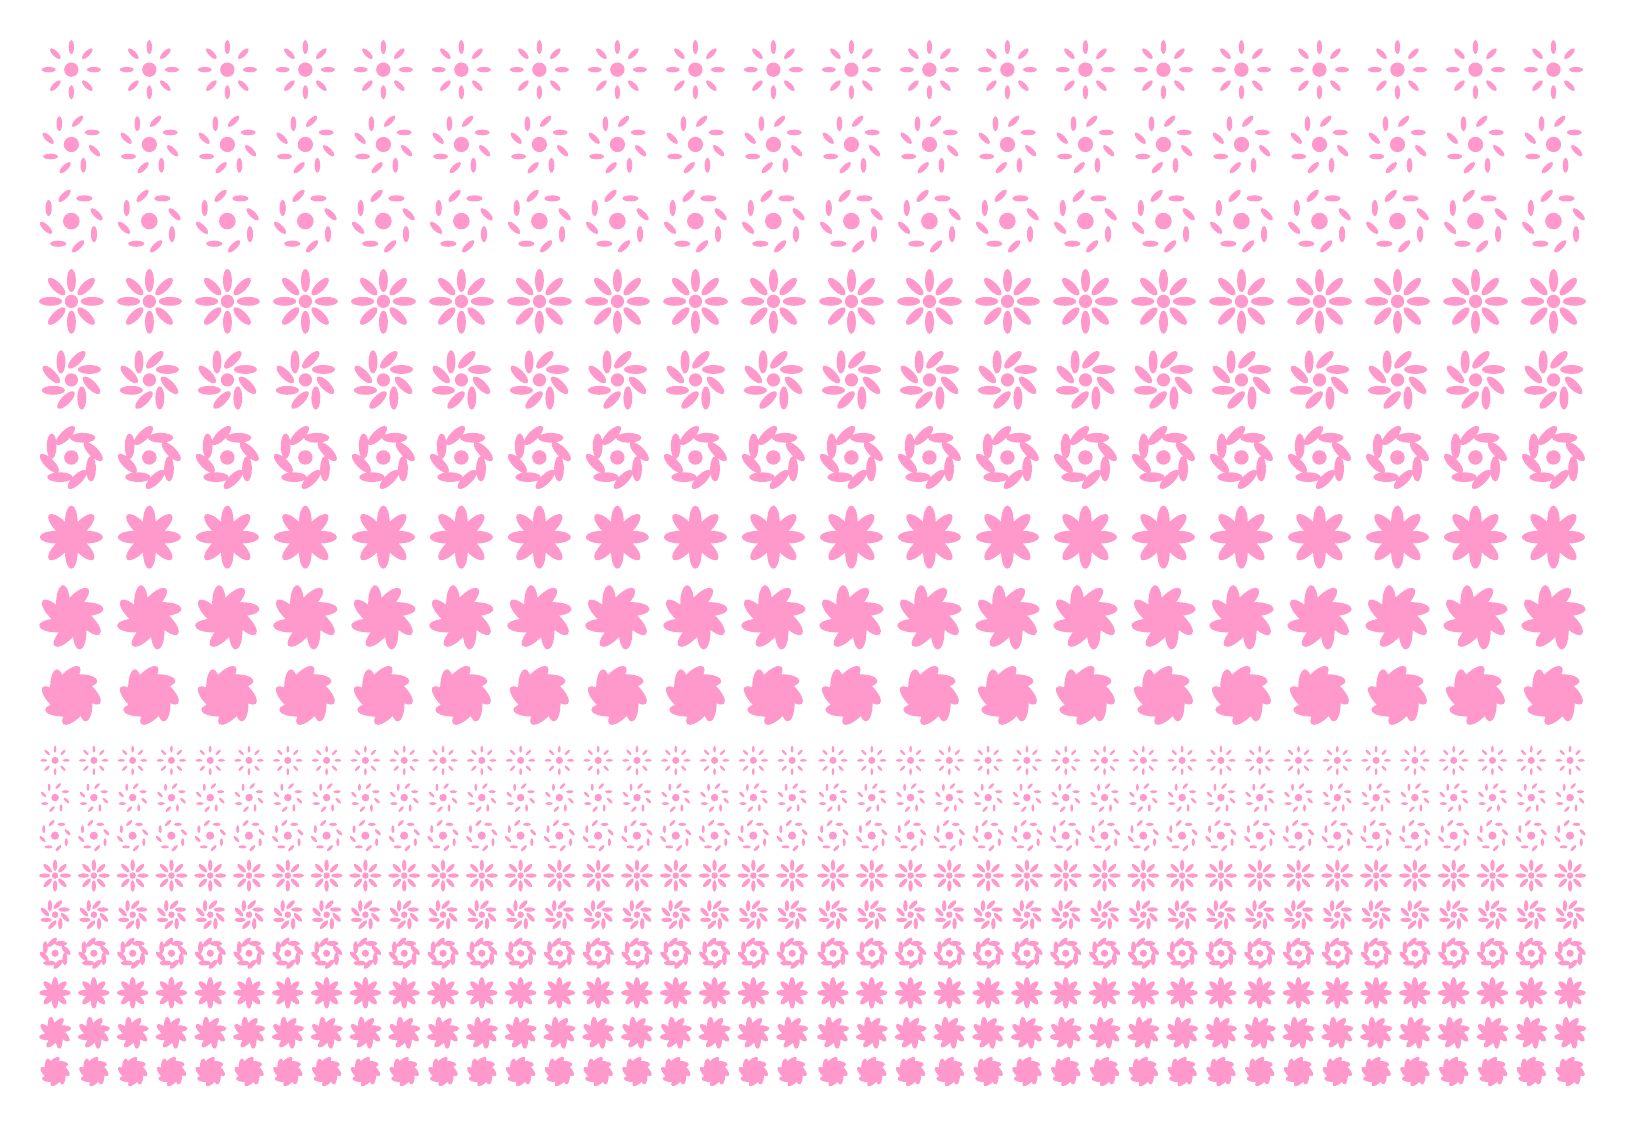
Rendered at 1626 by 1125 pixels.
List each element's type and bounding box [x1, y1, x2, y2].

text_box [881, 829, 888, 836]
text_box [212, 350, 222, 374]
text_box [984, 793, 993, 802]
text_box [1024, 880, 1030, 892]
text_box [479, 145, 491, 157]
text_box [429, 425, 493, 490]
text_box [41, 385, 65, 395]
text_box [899, 66, 914, 73]
text_box [402, 226, 410, 243]
text_box [453, 136, 470, 153]
text_box [1565, 831, 1575, 840]
text_box [897, 296, 921, 306]
text_box [1137, 820, 1143, 827]
text_box [134, 116, 141, 132]
text_box [532, 373, 547, 387]
text_box [558, 226, 566, 243]
text_box [362, 240, 379, 247]
text_box [1114, 829, 1120, 836]
text_box [692, 85, 699, 100]
text_box [64, 797, 70, 804]
text_box [117, 585, 182, 650]
text_box [378, 268, 388, 293]
text_box [1328, 296, 1352, 306]
text_box [997, 829, 1004, 836]
text_box [1064, 48, 1075, 59]
text_box [1488, 831, 1497, 840]
text_box [1294, 831, 1303, 840]
text_box [165, 820, 171, 827]
text_box [1182, 226, 1190, 243]
text_box [724, 829, 730, 836]
text_box [663, 296, 687, 306]
text_box [917, 162, 929, 174]
text_box [195, 296, 219, 306]
text_box [1571, 145, 1583, 157]
text_box [983, 294, 1015, 325]
text_box [1010, 859, 1044, 888]
text_box [1540, 829, 1547, 836]
text_box [276, 365, 295, 384]
text_box [1094, 157, 1101, 173]
text_box [745, 153, 761, 160]
text_box [324, 226, 332, 243]
text_box [233, 386, 243, 410]
text_box [244, 831, 254, 840]
text_box [51, 793, 59, 802]
text_box [827, 307, 846, 325]
text_box [1103, 145, 1115, 157]
text_box [121, 153, 136, 160]
text_box [398, 66, 413, 73]
text_box [1252, 48, 1263, 59]
text_box [477, 831, 486, 840]
text_box [848, 85, 855, 100]
text_box [1376, 845, 1383, 852]
text_box [946, 911, 953, 919]
text_box [860, 157, 867, 173]
text_box [1027, 845, 1034, 852]
text_box [1538, 116, 1545, 132]
text_box [1244, 937, 1276, 969]
text_box [544, 900, 561, 929]
text_box [1016, 296, 1040, 306]
text_box [1049, 1016, 1082, 1049]
text_box [458, 85, 464, 100]
text_box [1367, 66, 1382, 73]
text_box [972, 977, 1004, 1009]
text_box [55, 845, 62, 852]
text_box [1269, 829, 1276, 836]
text_box [1245, 791, 1251, 798]
text_box [456, 310, 466, 334]
text_box [427, 937, 459, 969]
text_box [588, 132, 600, 144]
text_box [1493, 145, 1505, 157]
text_box [77, 386, 87, 410]
text_box [452, 829, 459, 836]
text_box [744, 132, 756, 144]
text_box [1315, 268, 1324, 293]
text_box [841, 797, 848, 804]
text_box [749, 756, 757, 764]
text_box [1091, 386, 1101, 410]
text_box [392, 157, 399, 173]
text_box [1446, 365, 1465, 384]
text_box [258, 797, 264, 804]
text_box [1491, 900, 1508, 930]
text_box [975, 296, 999, 306]
text_box [273, 585, 338, 650]
text_box [1361, 791, 1368, 798]
text_box [480, 208, 493, 221]
text_box [66, 310, 76, 334]
text_box [894, 1016, 927, 1049]
text_box [1413, 66, 1428, 73]
text_box [214, 189, 227, 202]
text_box [322, 793, 331, 802]
text_box [545, 365, 570, 374]
text_box [1096, 48, 1107, 59]
text_box [1096, 376, 1115, 395]
text_box [921, 136, 938, 153]
text_box [1081, 268, 1090, 293]
text_box [897, 585, 962, 650]
text_box [515, 307, 534, 325]
text_box [1579, 797, 1585, 804]
text_box [667, 153, 683, 160]
text_box [1255, 831, 1264, 840]
text_box [1359, 859, 1393, 888]
text_box [1385, 829, 1392, 836]
text_box [39, 296, 63, 306]
text_box [618, 115, 630, 127]
text_box [368, 350, 378, 374]
text_box [142, 373, 157, 387]
text_box [585, 585, 650, 650]
text_box [281, 277, 300, 296]
text_box [390, 791, 396, 798]
text_box [68, 85, 74, 100]
text_box [752, 240, 769, 247]
text_box [142, 829, 148, 836]
text_box [1337, 145, 1349, 157]
text_box [817, 1016, 849, 1049]
text_box [1169, 386, 1179, 410]
text_box [1472, 85, 1479, 100]
text_box [400, 793, 409, 802]
text_box [1449, 793, 1458, 802]
text_box [118, 791, 124, 798]
text_box [1484, 157, 1491, 173]
text_box [922, 62, 937, 77]
text_box [594, 793, 603, 802]
text_box [432, 365, 451, 384]
text_box [440, 80, 451, 91]
text_box [194, 859, 227, 892]
text_box [904, 806, 911, 812]
text_box [90, 793, 98, 802]
text_box [596, 80, 607, 91]
text_box [1333, 793, 1342, 802]
text_box [157, 791, 163, 798]
text_box [529, 797, 535, 804]
text_box [80, 296, 104, 306]
text_box [396, 129, 412, 136]
text_box [782, 157, 789, 173]
text_box [1572, 208, 1585, 221]
text_box [622, 900, 652, 930]
text_box [1134, 365, 1153, 384]
text_box [516, 793, 525, 802]
text_box [975, 585, 1040, 650]
text_box [1454, 80, 1465, 91]
text_box [365, 783, 372, 789]
text_box [1182, 208, 1195, 221]
text_box [819, 425, 883, 490]
text_box [376, 62, 391, 77]
text_box [1096, 80, 1107, 91]
text_box [1127, 1016, 1160, 1049]
text_box [674, 80, 685, 91]
text_box [1211, 385, 1236, 395]
text_box [429, 221, 443, 234]
text_box [907, 756, 915, 764]
text_box [664, 221, 677, 234]
text_box [236, 296, 260, 306]
text_box [103, 829, 110, 836]
text_box [357, 199, 364, 217]
text_box [320, 66, 335, 73]
text_box [630, 129, 646, 136]
text_box [402, 208, 415, 221]
text_box [1328, 157, 1335, 173]
text_box [909, 900, 926, 930]
text_box [857, 386, 867, 410]
text_box [466, 977, 498, 1009]
text_box [428, 900, 458, 930]
text_box [1443, 425, 1508, 490]
text_box [904, 820, 910, 827]
text_box [1131, 425, 1195, 490]
text_box [1049, 977, 1082, 1009]
text_box [536, 85, 543, 100]
text_box [206, 793, 215, 802]
text_box [1247, 307, 1266, 325]
text_box [585, 505, 649, 569]
text_box [1339, 226, 1346, 243]
text_box [744, 665, 803, 725]
text_box [474, 129, 490, 136]
text_box [1545, 136, 1562, 153]
text_box [220, 294, 251, 325]
text_box [646, 829, 653, 836]
text_box [819, 585, 884, 650]
text_box [833, 845, 840, 852]
text_box [1527, 199, 1534, 217]
text_box [77, 365, 101, 374]
text_box [1400, 1056, 1430, 1087]
text_box [1245, 1056, 1275, 1087]
text_box [992, 350, 1002, 374]
text_box [168, 226, 176, 243]
text_box [314, 296, 338, 306]
text_box [622, 1056, 652, 1087]
text_box [1082, 85, 1089, 100]
text_box [524, 116, 531, 132]
text_box [1088, 977, 1121, 1009]
text_box [1053, 505, 1118, 569]
text_box [1133, 385, 1158, 395]
text_box [155, 1016, 188, 1049]
text_box [79, 791, 85, 798]
text_box [1517, 791, 1523, 798]
text_box [227, 115, 240, 127]
text_box [195, 585, 260, 650]
text_box [1365, 296, 1389, 306]
text_box [737, 835, 744, 843]
text_box [119, 385, 143, 395]
text_box [758, 350, 768, 374]
text_box [1298, 80, 1309, 91]
text_box [633, 793, 641, 802]
text_box [271, 1016, 304, 1049]
text_box [818, 900, 848, 930]
text_box [770, 85, 777, 100]
text_box [1476, 240, 1489, 253]
text_box [454, 373, 469, 387]
text_box [776, 937, 808, 969]
text_box [58, 189, 71, 202]
text_box [1321, 1016, 1354, 1049]
text_box [737, 859, 770, 892]
text_box [1179, 66, 1193, 73]
text_box [672, 756, 680, 764]
text_box [440, 48, 451, 59]
text_box [465, 1016, 498, 1049]
text_box [1408, 80, 1419, 91]
text_box [1166, 937, 1198, 969]
text_box [116, 977, 149, 1009]
text_box [389, 386, 399, 410]
text_box [1059, 199, 1066, 217]
text_box [56, 350, 66, 374]
text_box [857, 1056, 887, 1087]
text_box [749, 307, 768, 325]
text_box [1166, 859, 1199, 888]
text_box [1101, 66, 1115, 73]
text_box [1394, 351, 1412, 369]
text_box [467, 277, 485, 296]
text_box [245, 756, 253, 764]
text_box [1304, 116, 1311, 132]
text_box [1546, 62, 1561, 77]
text_box [78, 937, 110, 969]
text_box [1011, 835, 1018, 843]
text_box [128, 80, 139, 91]
text_box [1233, 136, 1250, 153]
text_box [1454, 845, 1460, 852]
text_box [669, 820, 676, 827]
text_box [1166, 977, 1198, 1009]
text_box [1337, 845, 1344, 852]
text_box [224, 40, 231, 54]
text_box [312, 791, 318, 798]
text_box [378, 310, 388, 334]
text_box [1191, 797, 1197, 804]
text_box [1553, 859, 1587, 888]
text_box [1522, 221, 1535, 234]
text_box [752, 80, 763, 91]
text_box [1055, 385, 1080, 395]
text_box [64, 373, 79, 387]
text_box [427, 977, 459, 1009]
text_box [1322, 900, 1353, 930]
text_box [1437, 977, 1470, 1009]
text_box [504, 977, 537, 1009]
text_box [696, 115, 708, 127]
text_box [1000, 62, 1015, 77]
text_box [1137, 199, 1144, 217]
text_box [776, 977, 808, 1009]
text_box [1091, 277, 1110, 296]
text_box [708, 129, 724, 136]
text_box [1515, 977, 1547, 1009]
text_box [314, 157, 321, 173]
text_box [359, 307, 378, 325]
text_box [1476, 859, 1509, 892]
text_box [39, 937, 71, 969]
text_box [843, 136, 860, 153]
text_box [439, 793, 447, 802]
text_box [1410, 831, 1419, 840]
text_box [39, 425, 103, 490]
text_box [1295, 911, 1302, 919]
text_box [316, 376, 335, 395]
text_box [1172, 296, 1196, 306]
text_box [663, 425, 727, 490]
text_box [972, 859, 1005, 888]
text_box [135, 391, 153, 409]
text_box [376, 373, 391, 387]
text_box [943, 820, 949, 827]
text_box [1175, 820, 1182, 827]
text_box [1311, 212, 1328, 230]
text_box [354, 665, 413, 725]
text_box [933, 1016, 966, 1049]
text_box [900, 665, 959, 725]
text_box [661, 900, 691, 930]
text_box [978, 132, 990, 144]
text_box [149, 240, 163, 253]
text_box [336, 829, 342, 836]
text_box [1011, 1016, 1043, 1049]
text_box [1128, 937, 1159, 969]
text_box [660, 977, 692, 1009]
text_box [779, 386, 789, 410]
text_box [595, 880, 601, 892]
text_box [472, 376, 491, 395]
text_box [896, 791, 902, 798]
text_box [284, 80, 295, 91]
text_box [1156, 373, 1171, 387]
text_box [1148, 350, 1158, 374]
text_box [682, 189, 695, 202]
text_box [1204, 1016, 1237, 1049]
text_box [614, 351, 632, 369]
text_box [146, 351, 164, 369]
text_box [585, 296, 609, 306]
text_box [1061, 793, 1070, 802]
text_box [1088, 1016, 1121, 1049]
text_box [603, 391, 621, 409]
text_box [508, 221, 521, 234]
text_box [171, 783, 178, 789]
text_box [203, 820, 210, 827]
text_box [1254, 129, 1270, 136]
text_box [1287, 425, 1351, 490]
text_box [628, 376, 647, 395]
text_box [1022, 831, 1032, 840]
text_box [1012, 791, 1019, 798]
text_box [609, 212, 626, 230]
text_box [708, 806, 715, 812]
text_box [543, 977, 576, 1009]
text_box [921, 212, 938, 230]
text_box [779, 365, 804, 374]
text_box [1290, 665, 1349, 725]
text_box [1004, 40, 1011, 54]
text_box [784, 376, 803, 395]
text_box [1283, 937, 1314, 969]
text_box [413, 829, 420, 836]
text_box [156, 900, 173, 929]
text_box [354, 365, 373, 384]
text_box [782, 296, 806, 306]
text_box [926, 40, 933, 54]
text_box [1325, 307, 1344, 325]
text_box [699, 900, 716, 929]
text_box [548, 296, 572, 306]
text_box [857, 791, 863, 798]
text_box [711, 756, 719, 764]
text_box [353, 66, 368, 73]
text_box [351, 505, 415, 569]
text_box [1234, 294, 1249, 308]
text_box [659, 1016, 692, 1049]
text_box [224, 85, 231, 100]
text_box [362, 80, 373, 91]
text_box [618, 240, 631, 253]
text_box [1323, 791, 1329, 798]
text_box [787, 831, 797, 840]
text_box [392, 296, 416, 306]
text_box [784, 80, 795, 91]
text_box [467, 900, 497, 930]
text_box [1056, 665, 1115, 725]
text_box [977, 66, 992, 73]
text_box [788, 756, 796, 764]
text_box [125, 307, 144, 325]
text_box [1307, 162, 1319, 174]
text_box [1320, 115, 1332, 127]
text_box [1098, 806, 1105, 812]
text_box [1489, 911, 1496, 919]
text_box [388, 835, 395, 843]
text_box [438, 831, 448, 840]
text_box [1142, 80, 1153, 91]
text_box [90, 208, 103, 221]
text_box [42, 132, 54, 144]
text_box [622, 195, 639, 202]
text_box [167, 756, 175, 764]
text_box [458, 40, 464, 54]
text_box [933, 835, 940, 843]
text_box [1408, 820, 1415, 827]
text_box [168, 911, 175, 919]
text_box [1486, 806, 1493, 812]
text_box [1550, 85, 1557, 100]
text_box [1256, 756, 1264, 764]
text_box [558, 900, 575, 930]
text_box [466, 937, 498, 969]
text_box [920, 829, 926, 836]
text_box [880, 797, 886, 804]
text_box [1477, 937, 1508, 969]
text_box [856, 835, 862, 843]
text_box [1516, 1056, 1546, 1087]
text_box [273, 221, 287, 234]
text_box [1398, 240, 1411, 253]
text_box [1562, 157, 1569, 173]
text_box [765, 212, 782, 230]
text_box [747, 199, 754, 217]
text_box [1268, 797, 1274, 804]
text_box [684, 797, 690, 804]
text_box [1213, 153, 1229, 160]
text_box [568, 797, 574, 804]
text_box [86, 66, 101, 73]
text_box [752, 48, 763, 59]
text_box [1454, 48, 1465, 59]
text_box [1139, 793, 1148, 802]
text_box [507, 585, 572, 650]
text_box [456, 268, 466, 293]
text_box [935, 277, 953, 296]
text_box [1333, 831, 1342, 840]
text_box [1438, 900, 1469, 930]
text_box [206, 756, 214, 764]
text_box [1288, 221, 1301, 234]
text_box [1025, 145, 1037, 157]
text_box [40, 791, 47, 798]
text_box [1246, 195, 1263, 202]
text_box [302, 85, 309, 100]
text_box [972, 1016, 1005, 1049]
text_box [472, 48, 483, 59]
text_box [1321, 977, 1353, 1009]
text_box [206, 240, 223, 247]
text_box [468, 825, 473, 834]
text_box [1523, 66, 1538, 73]
text_box [439, 756, 447, 764]
text_box [1385, 797, 1391, 804]
text_box [1164, 115, 1176, 127]
text_box [160, 80, 171, 91]
text_box [821, 66, 836, 73]
text_box [1338, 208, 1351, 221]
text_box [550, 376, 569, 395]
text_box [212, 116, 219, 132]
text_box [855, 859, 888, 888]
text_box [117, 900, 148, 930]
text_box [466, 835, 473, 843]
text_box [692, 40, 699, 54]
text_box [628, 80, 639, 91]
text_box [1384, 189, 1397, 202]
text_box [311, 365, 336, 374]
text_box [895, 900, 912, 929]
text_box [1559, 277, 1578, 296]
text_box [872, 845, 878, 852]
text_box [1243, 859, 1276, 892]
text_box [867, 66, 881, 73]
text_box [900, 132, 912, 144]
text_box [1481, 277, 1500, 296]
text_box [302, 40, 309, 54]
text_box [1415, 845, 1422, 852]
text_box [934, 900, 951, 929]
text_box [1167, 791, 1174, 798]
text_box [1312, 62, 1327, 77]
text_box [1321, 859, 1354, 892]
text_box [975, 425, 1039, 490]
text_box [102, 797, 109, 804]
text_box [1468, 373, 1483, 387]
text_box [914, 116, 921, 132]
text_box [1218, 307, 1236, 325]
text_box [844, 373, 859, 387]
text_box [763, 829, 769, 836]
text_box [233, 977, 265, 1009]
text_box [596, 240, 613, 247]
text_box [614, 85, 621, 100]
text_box [1003, 268, 1012, 293]
text_box [1100, 831, 1109, 840]
text_box [843, 212, 860, 230]
text_box [1365, 585, 1430, 650]
text_box [160, 376, 179, 395]
text_box [594, 756, 602, 764]
text_box [691, 268, 700, 293]
text_box [1243, 1016, 1276, 1049]
text_box [1325, 386, 1335, 410]
text_box [510, 665, 569, 725]
text_box [583, 1056, 613, 1087]
text_box [433, 153, 448, 160]
text_box [1164, 240, 1177, 253]
text_box [945, 66, 959, 73]
text_box [906, 793, 915, 802]
text_box [1515, 835, 1522, 843]
text_box [1160, 40, 1167, 54]
text_box [1530, 277, 1548, 296]
text_box [534, 310, 544, 334]
text_box [934, 937, 965, 969]
text_box [713, 145, 725, 157]
text_box [181, 829, 187, 836]
text_box [1283, 1056, 1314, 1087]
text_box [1066, 845, 1072, 852]
text_box [696, 240, 709, 253]
text_box [1488, 756, 1497, 764]
text_box [1160, 351, 1178, 369]
text_box [1008, 240, 1021, 253]
text_box [1360, 937, 1392, 969]
text_box [634, 880, 640, 892]
text_box [146, 85, 153, 100]
text_box [388, 195, 405, 202]
text_box [394, 80, 405, 91]
text_box [753, 783, 760, 789]
text_box [947, 145, 959, 157]
text_box [233, 365, 258, 374]
text_box [1174, 48, 1185, 59]
text_box [949, 783, 956, 789]
text_box [1488, 129, 1504, 136]
text_box [706, 376, 725, 395]
text_box [983, 277, 1002, 296]
text_box [349, 835, 356, 843]
text_box [602, 116, 609, 132]
text_box [1360, 977, 1392, 1009]
text_box [194, 1016, 227, 1049]
text_box [774, 240, 787, 253]
text_box [1008, 115, 1020, 127]
text_box [1399, 977, 1431, 1009]
text_box [531, 212, 548, 230]
text_box [128, 240, 145, 247]
text_box [1293, 199, 1300, 217]
text_box [1150, 189, 1163, 202]
text_box [64, 62, 79, 77]
text_box [380, 85, 387, 100]
text_box [210, 845, 217, 852]
text_box [236, 157, 243, 173]
text_box [1524, 665, 1583, 725]
text_box [1209, 425, 1273, 490]
text_box [586, 221, 599, 234]
text_box [701, 386, 711, 410]
text_box [926, 85, 933, 100]
text_box [758, 116, 765, 132]
text_box [429, 585, 494, 650]
text_box [311, 900, 342, 930]
text_box [351, 221, 365, 234]
text_box [507, 425, 571, 490]
text_box [1488, 793, 1497, 802]
text_box [219, 797, 225, 804]
text_box [623, 386, 633, 410]
text_box [743, 66, 758, 73]
text_box [742, 221, 755, 234]
text_box [1545, 212, 1562, 230]
text_box [368, 116, 375, 132]
text_box [199, 153, 214, 160]
text_box [64, 829, 71, 836]
text_box [1289, 385, 1314, 395]
text_box [467, 791, 473, 798]
text_box [482, 845, 488, 852]
text_box [612, 268, 622, 293]
text_box [1134, 132, 1146, 144]
text_box [1220, 48, 1231, 59]
text_box [1463, 829, 1469, 836]
text_box [895, 835, 901, 843]
text_box [517, 911, 524, 919]
text_box [306, 240, 319, 253]
text_box [119, 66, 134, 73]
text_box [1244, 835, 1250, 843]
text_box [898, 221, 911, 234]
text_box [198, 665, 257, 725]
text_box [1467, 212, 1484, 230]
text_box [706, 48, 717, 59]
text_box [585, 425, 649, 490]
text_box [228, 240, 241, 253]
text_box [446, 116, 453, 132]
text_box [676, 845, 682, 852]
text_box [275, 66, 290, 73]
text_box [1227, 391, 1245, 409]
text_box [609, 136, 626, 153]
text_box [242, 820, 249, 827]
text_box [1023, 756, 1031, 764]
text_box [1090, 195, 1107, 202]
text_box [91, 880, 97, 892]
text_box [1292, 820, 1298, 827]
text_box [1410, 129, 1426, 136]
text_box [1131, 296, 1155, 306]
text_box [1382, 116, 1389, 132]
text_box [1294, 793, 1303, 802]
text_box [1315, 310, 1324, 334]
text_box [1527, 756, 1535, 764]
text_box [449, 162, 461, 174]
text_box [238, 80, 249, 91]
text_box [741, 425, 805, 490]
text_box [1291, 153, 1307, 160]
text_box [1169, 307, 1188, 325]
text_box [862, 376, 881, 395]
text_box [776, 859, 809, 888]
text_box [587, 66, 602, 73]
text_box [622, 791, 629, 798]
text_box [117, 221, 131, 234]
text_box [1376, 48, 1387, 59]
text_box [505, 835, 511, 843]
text_box [117, 937, 149, 969]
text_box [301, 310, 310, 334]
text_box [1554, 115, 1566, 127]
text_box [636, 226, 644, 243]
text_box [1013, 365, 1038, 374]
text_box [361, 756, 369, 764]
text_box [680, 116, 687, 132]
text_box [1211, 66, 1226, 73]
text_box [1539, 391, 1557, 409]
text_box [1449, 831, 1458, 840]
text_box [1098, 820, 1104, 827]
text_box [1242, 240, 1255, 253]
text_box [162, 129, 178, 136]
text_box [626, 296, 650, 306]
text_box [837, 391, 855, 409]
text_box [663, 505, 727, 569]
text_box [1304, 350, 1314, 374]
text_box [847, 268, 856, 293]
text_box [1178, 756, 1186, 764]
text_box [1400, 900, 1430, 930]
text_box [198, 132, 210, 144]
text_box [117, 505, 181, 569]
text_box [785, 820, 792, 827]
text_box [465, 859, 498, 888]
text_box [1416, 208, 1429, 221]
text_box [635, 145, 647, 157]
text_box [1449, 199, 1456, 217]
text_box [519, 900, 536, 930]
text_box [467, 365, 492, 374]
text_box [224, 351, 242, 369]
text_box [429, 505, 493, 569]
text_box [1228, 189, 1241, 202]
text_box [375, 829, 381, 836]
text_box [704, 157, 711, 173]
text_box [988, 845, 995, 852]
text_box [1049, 859, 1082, 892]
text_box [134, 350, 144, 374]
text_box [271, 859, 304, 888]
text_box [40, 900, 70, 930]
text_box [1212, 132, 1224, 144]
text_box [607, 797, 613, 804]
text_box [517, 756, 525, 764]
text_box [505, 937, 536, 969]
text_box [1403, 365, 1428, 374]
text_box [45, 199, 52, 217]
text_box [1491, 66, 1506, 73]
text_box [1360, 1016, 1393, 1049]
text_box [1159, 310, 1168, 334]
text_box [401, 880, 407, 892]
text_box [1255, 793, 1264, 802]
text_box [823, 153, 839, 160]
text_box [1316, 351, 1334, 369]
text_box [723, 797, 729, 804]
text_box [297, 829, 304, 836]
text_box [51, 911, 59, 919]
text_box [817, 937, 849, 969]
text_box [714, 208, 727, 221]
text_box [591, 820, 598, 827]
text_box [1382, 350, 1392, 374]
text_box [1306, 189, 1319, 202]
text_box [1135, 153, 1151, 160]
text_box [897, 505, 962, 569]
text_box [1282, 1016, 1315, 1049]
text_box [1366, 221, 1379, 234]
text_box [1472, 40, 1479, 54]
text_box [540, 240, 553, 253]
text_box [246, 880, 252, 892]
text_box [1159, 268, 1168, 293]
text_box [39, 585, 104, 650]
text_box [1133, 66, 1148, 73]
text_box [713, 900, 730, 930]
text_box [681, 391, 699, 409]
text_box [1478, 791, 1484, 798]
text_box [290, 116, 297, 132]
text_box [76, 195, 93, 202]
text_box [550, 48, 561, 59]
text_box [195, 221, 209, 234]
text_box [400, 831, 409, 840]
text_box [476, 66, 491, 73]
text_box [1546, 373, 1561, 387]
text_box [1447, 153, 1463, 160]
text_box [1282, 977, 1315, 1009]
text_box [432, 665, 491, 725]
text_box [1398, 115, 1410, 127]
text_box [1554, 937, 1586, 969]
text_box [1573, 226, 1580, 243]
text_box [908, 80, 919, 91]
text_box [454, 294, 485, 325]
text_box [1057, 153, 1073, 160]
text_box [514, 806, 521, 812]
text_box [545, 386, 555, 410]
text_box [669, 199, 676, 217]
text_box [244, 145, 257, 157]
text_box [323, 145, 335, 157]
text_box [478, 756, 486, 764]
text_box [245, 911, 253, 919]
text_box [454, 62, 469, 77]
text_box [1166, 835, 1173, 843]
text_box [156, 1056, 187, 1087]
text_box [671, 793, 680, 802]
text_box [1445, 385, 1470, 395]
text_box [776, 1016, 809, 1049]
text_box [515, 277, 534, 296]
text_box [544, 1056, 575, 1087]
text_box [836, 116, 843, 132]
text_box [432, 132, 444, 144]
text_box [1516, 900, 1547, 930]
text_box [983, 831, 993, 840]
text_box [1140, 294, 1171, 325]
text_box [296, 797, 303, 804]
text_box [311, 835, 317, 843]
text_box [700, 195, 717, 202]
text_box [1238, 85, 1245, 100]
text_box [180, 797, 186, 804]
text_box [1415, 145, 1427, 157]
text_box [453, 212, 470, 230]
text_box [298, 294, 329, 325]
text_box [365, 845, 372, 852]
text_box [710, 831, 719, 840]
text_box [543, 1016, 576, 1049]
text_box [1226, 116, 1233, 132]
text_box [1376, 80, 1387, 91]
text_box [958, 797, 964, 804]
text_box [1444, 221, 1457, 234]
text_box [156, 937, 187, 969]
text_box [206, 48, 217, 59]
text_box [737, 1016, 770, 1049]
text_box [1023, 793, 1031, 802]
text_box [167, 793, 176, 802]
text_box [948, 226, 956, 243]
text_box [1307, 797, 1313, 804]
text_box [437, 277, 456, 296]
text_box [769, 310, 778, 334]
text_box [984, 756, 992, 764]
text_box [389, 277, 407, 296]
text_box [316, 48, 327, 59]
text_box [869, 880, 875, 892]
text_box [1579, 829, 1586, 836]
text_box [52, 880, 58, 892]
text_box [194, 835, 201, 843]
text_box [598, 845, 605, 852]
text_box [504, 859, 537, 892]
text_box [973, 1056, 1003, 1087]
text_box [77, 277, 95, 296]
text_box [819, 505, 883, 569]
text_box [869, 145, 881, 157]
text_box [146, 40, 153, 54]
text_box [1051, 1056, 1081, 1087]
text_box [302, 351, 320, 369]
text_box [829, 793, 837, 802]
text_box [974, 791, 980, 798]
text_box [276, 665, 335, 725]
text_box [1555, 900, 1585, 930]
text_box [1013, 277, 1031, 296]
text_box [1089, 835, 1095, 843]
text_box [908, 240, 925, 247]
text_box [388, 859, 421, 888]
text_box [770, 351, 788, 369]
text_box [1237, 310, 1247, 334]
text_box [671, 831, 680, 840]
text_box [243, 66, 257, 73]
text_box [196, 791, 202, 798]
text_box [293, 162, 305, 174]
text_box [747, 820, 753, 827]
text_box [1253, 820, 1260, 827]
text_box [900, 365, 919, 384]
text_box [1089, 937, 1120, 969]
text_box [857, 900, 887, 930]
text_box [371, 162, 383, 174]
text_box [63, 136, 79, 153]
text_box [569, 829, 575, 836]
text_box [862, 80, 873, 91]
text_box [532, 294, 563, 325]
text_box [777, 1056, 807, 1087]
text_box [90, 226, 98, 243]
text_box [141, 136, 157, 153]
text_box [822, 665, 881, 725]
text_box [779, 277, 797, 296]
text_box [715, 845, 721, 852]
text_box [1023, 66, 1037, 73]
text_box [1472, 351, 1490, 369]
text_box [1324, 195, 1341, 202]
text_box [1104, 226, 1112, 243]
text_box [1169, 277, 1188, 296]
text_box [623, 277, 641, 296]
text_box [1104, 208, 1117, 221]
text_box [1077, 136, 1094, 153]
text_box [1233, 212, 1250, 230]
text_box [526, 189, 539, 202]
text_box [981, 820, 988, 827]
text_box [279, 199, 286, 217]
text_box [288, 845, 294, 852]
text_box [1563, 820, 1570, 827]
text_box [637, 845, 644, 852]
text_box [628, 48, 639, 59]
text_box [1527, 831, 1536, 840]
text_box [1070, 116, 1077, 132]
text_box [867, 793, 876, 802]
text_box [351, 585, 416, 650]
text_box [559, 845, 566, 852]
text_box [1077, 212, 1094, 230]
text_box [234, 791, 241, 798]
text_box [1026, 208, 1039, 221]
text_box [50, 240, 67, 247]
text_box [1461, 391, 1479, 409]
text_box [125, 277, 144, 296]
text_box [1012, 900, 1042, 930]
text_box [1305, 391, 1323, 409]
text_box [1148, 116, 1155, 132]
text_box [1476, 1016, 1509, 1049]
text_box [1000, 373, 1015, 387]
text_box [1290, 365, 1309, 384]
text_box [791, 145, 803, 157]
text_box [238, 376, 257, 395]
text_box [301, 268, 310, 293]
text_box [361, 793, 370, 802]
text_box [79, 900, 109, 930]
text_box [514, 820, 520, 827]
text_box [741, 585, 806, 650]
text_box [351, 791, 357, 798]
text_box [1437, 1016, 1470, 1049]
text_box [830, 80, 841, 91]
text_box [977, 385, 1002, 395]
text_box [1182, 845, 1189, 852]
text_box [1012, 1056, 1042, 1087]
text_box [273, 791, 279, 798]
text_box [215, 162, 227, 174]
text_box [490, 797, 496, 804]
text_box [1086, 240, 1099, 253]
text_box [222, 268, 232, 293]
text_box [447, 391, 465, 409]
text_box [1471, 310, 1480, 334]
text_box [1467, 136, 1484, 153]
text_box [934, 195, 951, 202]
text_box [506, 791, 512, 798]
text_box [1566, 756, 1574, 764]
text_box [1549, 310, 1558, 334]
text_box [1168, 195, 1185, 202]
text_box [68, 351, 86, 369]
text_box [666, 132, 678, 144]
text_box [548, 157, 555, 173]
text_box [986, 48, 997, 59]
text_box [753, 845, 760, 852]
text_box [1361, 900, 1391, 930]
text_box [612, 310, 622, 334]
text_box [1321, 937, 1353, 969]
text_box [999, 212, 1016, 230]
text_box [555, 793, 564, 802]
text_box [413, 797, 419, 804]
text_box [82, 376, 101, 395]
text_box [610, 62, 625, 77]
text_box [901, 153, 917, 160]
text_box [1127, 977, 1160, 1009]
text_box [596, 48, 607, 59]
text_box [743, 385, 768, 395]
text_box [925, 310, 934, 334]
text_box [1075, 829, 1082, 836]
text_box [389, 1056, 419, 1087]
text_box [604, 189, 617, 202]
text_box [384, 115, 396, 127]
text_box [1532, 240, 1549, 247]
text_box [1399, 937, 1431, 969]
text_box [915, 391, 933, 409]
text_box [792, 208, 805, 221]
text_box [290, 350, 300, 374]
text_box [63, 212, 80, 230]
text_box [1524, 365, 1543, 384]
text_box [59, 162, 71, 174]
text_box [691, 310, 700, 334]
text_box [1129, 791, 1135, 798]
text_box [1294, 756, 1303, 764]
text_box [922, 294, 953, 325]
text_box [582, 859, 615, 888]
text_box [1179, 880, 1185, 892]
text_box [39, 977, 71, 1009]
text_box [1152, 838, 1157, 847]
text_box [50, 48, 61, 59]
text_box [1403, 277, 1422, 296]
text_box [544, 195, 561, 202]
text_box [141, 797, 147, 804]
text_box [867, 831, 876, 840]
text_box [673, 880, 679, 892]
text_box [1056, 365, 1075, 384]
text_box [394, 376, 413, 395]
text_box [1212, 365, 1231, 384]
text_box [1018, 80, 1029, 91]
text_box [322, 831, 331, 840]
text_box [116, 1016, 149, 1049]
text_box [518, 240, 535, 247]
text_box [789, 880, 795, 892]
text_box [1209, 585, 1274, 650]
text_box [1554, 240, 1567, 253]
text_box [826, 820, 833, 827]
text_box [1559, 307, 1578, 325]
text_box [911, 845, 917, 852]
text_box [976, 221, 989, 234]
text_box [388, 977, 420, 1009]
text_box [1389, 136, 1406, 153]
text_box [828, 831, 838, 840]
text_box [948, 208, 961, 221]
text_box [349, 977, 382, 1009]
text_box [1152, 829, 1159, 836]
text_box [761, 162, 773, 174]
text_box [1361, 1056, 1391, 1087]
text_box [666, 365, 685, 384]
text_box [1311, 136, 1328, 153]
text_box [1360, 835, 1367, 843]
text_box [1127, 859, 1160, 892]
text_box [1051, 791, 1057, 798]
text_box [1555, 1056, 1585, 1087]
text_box [310, 195, 327, 202]
text_box [792, 226, 800, 243]
text_box [986, 240, 1003, 247]
text_box [645, 797, 652, 804]
text_box [1259, 145, 1271, 157]
text_box [213, 391, 231, 409]
text_box [741, 296, 765, 306]
text_box [1376, 240, 1393, 247]
text_box [844, 62, 859, 77]
text_box [198, 365, 217, 384]
text_box [605, 162, 617, 174]
text_box [593, 277, 612, 296]
text_box [1566, 793, 1574, 802]
text_box [89, 831, 98, 840]
text_box [1100, 793, 1109, 802]
text_box [1238, 40, 1245, 54]
text_box [938, 296, 962, 306]
text_box [660, 937, 692, 969]
text_box [620, 859, 654, 888]
text_box [1056, 132, 1068, 144]
text_box [1167, 1056, 1197, 1087]
text_box [1013, 386, 1023, 410]
text_box [118, 1056, 148, 1087]
text_box [818, 791, 825, 798]
text_box [50, 831, 60, 840]
text_box [467, 386, 477, 410]
text_box [1078, 373, 1093, 387]
text_box [825, 199, 832, 217]
text_box [857, 277, 875, 296]
text_box [1460, 116, 1467, 132]
text_box [922, 373, 937, 387]
text_box [1481, 386, 1491, 410]
text_box [1091, 307, 1110, 325]
text_box [1515, 937, 1547, 969]
text_box [752, 900, 769, 930]
text_box [448, 189, 461, 202]
text_box [1468, 62, 1483, 77]
text_box [128, 831, 137, 840]
text_box [1372, 756, 1380, 764]
text_box [1284, 791, 1290, 798]
text_box [632, 831, 642, 840]
text_box [534, 268, 544, 293]
text_box [1050, 937, 1082, 969]
text_box [165, 66, 179, 73]
text_box [738, 937, 769, 969]
text_box [839, 162, 851, 174]
text_box [364, 900, 381, 930]
text_box [817, 977, 849, 1009]
text_box [349, 859, 382, 892]
text_box [452, 797, 458, 804]
text_box [219, 136, 235, 153]
text_box [41, 66, 56, 73]
text_box [1064, 240, 1081, 247]
text_box [940, 48, 951, 59]
text_box [972, 937, 1004, 969]
text_box [1090, 1056, 1120, 1087]
text_box [232, 195, 249, 202]
text_box [588, 665, 647, 725]
text_box [281, 820, 288, 827]
text_box [1320, 240, 1333, 253]
text_box [1089, 900, 1106, 929]
text_box [1260, 845, 1266, 852]
text_box [1296, 294, 1327, 325]
text_box [788, 793, 797, 802]
text_box [1527, 793, 1536, 802]
text_box [1128, 900, 1159, 930]
text_box [769, 268, 778, 293]
text_box [555, 66, 569, 73]
text_box [938, 157, 945, 173]
text_box [1143, 845, 1150, 852]
text_box [741, 505, 805, 569]
text_box [219, 829, 226, 836]
text_box [141, 212, 158, 230]
text_box [1064, 80, 1075, 91]
text_box [310, 859, 343, 892]
text_box [683, 162, 695, 174]
text_box [972, 835, 979, 843]
text_box [273, 1056, 303, 1087]
text_box [1540, 797, 1546, 804]
text_box [699, 835, 705, 843]
text_box [868, 756, 876, 764]
text_box [940, 376, 959, 395]
text_box [623, 365, 648, 374]
text_box [1312, 373, 1327, 387]
text_box [680, 350, 690, 374]
text_box [614, 40, 621, 54]
text_box [1206, 1056, 1236, 1087]
text_box [400, 756, 408, 764]
text_box [959, 829, 965, 836]
text_box [759, 391, 777, 409]
text_box [507, 296, 531, 306]
text_box [1242, 115, 1254, 127]
text_box [1177, 831, 1187, 840]
text_box [1337, 783, 1344, 789]
text_box [431, 66, 446, 73]
text_box [1515, 859, 1548, 892]
text_box [945, 793, 954, 802]
text_box [1070, 350, 1080, 374]
text_box [1143, 783, 1150, 789]
text_box [935, 386, 945, 410]
text_box [246, 208, 259, 221]
text_box [1086, 115, 1098, 127]
text_box [510, 132, 522, 144]
text_box [1054, 221, 1067, 234]
text_box [56, 116, 63, 132]
text_box [1443, 585, 1508, 650]
text_box [610, 373, 625, 387]
text_box [674, 48, 685, 59]
text_box [88, 145, 101, 157]
text_box [543, 835, 550, 843]
text_box [1393, 310, 1402, 334]
text_box [66, 268, 76, 293]
text_box [630, 820, 637, 827]
text_box [349, 1016, 382, 1049]
text_box [856, 937, 888, 969]
text_box [700, 791, 706, 798]
text_box [1132, 221, 1145, 234]
text_box [1524, 132, 1536, 144]
text_box [896, 1056, 926, 1087]
text_box [912, 822, 922, 826]
text_box [945, 831, 954, 840]
text_box [77, 1016, 110, 1049]
text_box [1325, 365, 1350, 374]
text_box [636, 208, 649, 221]
text_box [1071, 391, 1089, 409]
text_box [220, 62, 235, 77]
text_box [870, 226, 878, 243]
text_box [90, 756, 98, 764]
text_box [1554, 835, 1561, 843]
text_box [120, 132, 132, 144]
text_box [42, 365, 61, 384]
text_box [531, 136, 548, 153]
text_box [1477, 835, 1483, 843]
text_box [87, 820, 94, 827]
text_box [905, 307, 924, 325]
text_box [297, 212, 314, 230]
text_box [1486, 820, 1492, 827]
text_box [766, 373, 781, 387]
text_box [1013, 307, 1031, 325]
text_box [1237, 268, 1247, 293]
text_box [1131, 585, 1196, 650]
text_box [232, 859, 266, 888]
text_box [908, 48, 919, 59]
text_box [555, 831, 564, 840]
text_box [1204, 859, 1238, 888]
text_box [1567, 880, 1573, 892]
text_box [94, 845, 100, 852]
text_box [312, 1056, 342, 1087]
text_box [284, 911, 292, 919]
text_box [739, 791, 745, 798]
text_box [870, 208, 883, 221]
text_box [1564, 48, 1575, 59]
text_box [934, 1056, 965, 1087]
text_box [820, 221, 833, 234]
text_box [738, 900, 755, 929]
text_box [168, 208, 181, 221]
text_box [895, 937, 926, 969]
text_box [1502, 829, 1508, 836]
text_box [394, 48, 405, 59]
text_box [711, 66, 725, 73]
text_box [1053, 296, 1077, 306]
text_box [530, 829, 536, 836]
text_box [766, 62, 781, 77]
text_box [1160, 85, 1167, 100]
text_box [79, 1056, 109, 1087]
text_box [1481, 307, 1500, 325]
text_box [978, 665, 1037, 725]
text_box [829, 756, 837, 764]
text_box [1523, 385, 1548, 395]
text_box [240, 129, 256, 136]
text_box [1408, 48, 1419, 59]
text_box [997, 797, 1003, 804]
text_box [194, 937, 226, 969]
text_box [335, 797, 341, 804]
text_box [311, 937, 343, 969]
text_box [994, 189, 1007, 202]
text_box [1365, 425, 1429, 490]
text_box [116, 859, 149, 892]
text_box [588, 365, 607, 384]
text_box [39, 835, 46, 843]
text_box [1003, 310, 1012, 334]
text_box [948, 900, 965, 930]
text_box [1346, 829, 1353, 836]
text_box [511, 153, 527, 160]
text_box [1540, 189, 1553, 202]
text_box [1035, 797, 1042, 804]
text_box [1371, 831, 1381, 840]
text_box [1283, 900, 1300, 929]
text_box [1209, 505, 1274, 569]
text_box [1101, 911, 1108, 919]
text_box [1234, 373, 1249, 387]
text_box [716, 822, 726, 826]
text_box [71, 115, 84, 127]
text_box [602, 350, 612, 374]
text_box [320, 820, 327, 827]
text_box [701, 277, 719, 296]
text_box [155, 977, 188, 1009]
text_box [1134, 665, 1193, 725]
text_box [1411, 793, 1419, 802]
text_box [1316, 85, 1323, 100]
text_box [942, 129, 958, 136]
text_box [51, 756, 59, 764]
text_box [1011, 937, 1043, 969]
text_box [472, 80, 483, 91]
text_box [273, 296, 297, 306]
text_box [621, 835, 628, 843]
text_box [1476, 115, 1488, 127]
text_box [1142, 240, 1159, 247]
text_box [462, 115, 474, 127]
text_box [359, 820, 365, 827]
text_box [760, 189, 773, 202]
text_box [607, 829, 614, 836]
text_box [167, 831, 176, 840]
text_box [1287, 585, 1352, 650]
text_box [201, 199, 208, 217]
text_box [1229, 797, 1236, 804]
text_box [1521, 425, 1586, 490]
text_box [233, 277, 251, 296]
text_box [1131, 505, 1196, 569]
text_box [919, 797, 925, 804]
text_box [117, 425, 181, 490]
text_box [975, 505, 1040, 569]
text_box [142, 294, 173, 325]
text_box [1555, 791, 1562, 798]
text_box [1438, 937, 1470, 969]
text_box [830, 240, 847, 247]
text_box [1385, 162, 1397, 174]
text_box [1167, 900, 1197, 930]
text_box [1316, 40, 1323, 54]
text_box [593, 831, 603, 840]
text_box [1394, 85, 1401, 100]
text_box [1564, 80, 1575, 91]
text_box [1296, 277, 1314, 296]
text_box [297, 136, 313, 153]
text_box [429, 296, 453, 306]
text_box [687, 212, 704, 230]
text_box [1217, 793, 1225, 802]
text_box [1191, 829, 1198, 836]
text_box [1495, 226, 1502, 243]
text_box [749, 277, 768, 296]
text_box [1406, 157, 1413, 173]
text_box [993, 391, 1011, 409]
text_box [1486, 376, 1505, 395]
text_box [1142, 48, 1153, 59]
text_box [47, 307, 66, 325]
text_box [128, 48, 139, 59]
text_box [1220, 240, 1237, 247]
text_box [1367, 385, 1392, 395]
text_box [1050, 835, 1056, 843]
text_box [234, 900, 264, 930]
text_box [860, 296, 884, 306]
text_box [1374, 277, 1392, 296]
text_box [674, 240, 691, 247]
text_box [1492, 845, 1499, 852]
text_box [1560, 365, 1584, 374]
text_box [42, 665, 101, 725]
text_box [43, 153, 58, 160]
text_box [1521, 505, 1586, 569]
text_box [68, 40, 74, 54]
text_box [1229, 162, 1241, 174]
text_box [777, 900, 807, 930]
text_box [327, 845, 333, 852]
text_box [462, 240, 475, 253]
text_box [706, 80, 717, 91]
text_box [350, 900, 367, 929]
text_box [310, 977, 343, 1009]
text_box [818, 1056, 848, 1087]
text_box [479, 880, 485, 892]
text_box [527, 162, 539, 174]
text_box [1004, 85, 1011, 100]
text_box [792, 845, 799, 852]
text_box [1454, 240, 1471, 247]
text_box [350, 1056, 381, 1087]
text_box [504, 1016, 537, 1049]
text_box [458, 351, 476, 369]
text_box [1322, 1056, 1352, 1087]
text_box [1446, 132, 1458, 144]
text_box [306, 115, 318, 127]
text_box [1216, 831, 1225, 840]
text_box [1155, 212, 1172, 230]
text_box [914, 350, 924, 374]
text_box [899, 385, 924, 395]
text_box [1261, 226, 1268, 243]
text_box [80, 157, 87, 173]
text_box [688, 373, 703, 387]
text_box [1059, 820, 1066, 827]
text_box [389, 900, 419, 930]
text_box [380, 351, 398, 369]
text_box [1140, 277, 1158, 296]
text_box [291, 391, 309, 409]
text_box [170, 900, 187, 930]
text_box [857, 365, 882, 374]
text_box [277, 153, 292, 160]
text_box [698, 1016, 731, 1049]
text_box [506, 1056, 536, 1087]
text_box [437, 307, 456, 325]
text_box [1247, 277, 1266, 296]
text_box [1062, 277, 1080, 296]
text_box [1532, 48, 1543, 59]
text_box [582, 977, 614, 1009]
text_box [1011, 977, 1043, 1009]
text_box [1290, 132, 1302, 144]
text_box [376, 294, 407, 325]
text_box [903, 199, 910, 217]
text_box [1149, 391, 1167, 409]
text_box [1252, 376, 1271, 395]
text_box [1463, 162, 1475, 174]
text_box [1217, 756, 1225, 764]
text_box [1390, 62, 1405, 77]
text_box [71, 240, 85, 253]
text_box [1206, 791, 1212, 798]
text_box [776, 835, 783, 843]
text_box [1368, 665, 1427, 725]
text_box [762, 797, 768, 804]
text_box [1127, 835, 1134, 843]
text_box [258, 829, 265, 836]
text_box [1061, 831, 1070, 840]
text_box [1460, 350, 1470, 374]
text_box [467, 1056, 497, 1087]
text_box [195, 425, 259, 490]
text_box [1209, 296, 1233, 306]
text_box [380, 40, 387, 54]
text_box [1446, 665, 1505, 725]
text_box [1090, 791, 1096, 798]
text_box [1406, 296, 1430, 306]
text_box [1390, 373, 1405, 387]
text_box [478, 793, 486, 802]
text_box [710, 793, 719, 802]
text_box [1221, 845, 1228, 852]
text_box [1247, 365, 1272, 374]
text_box [540, 115, 552, 127]
text_box [1330, 376, 1349, 395]
text_box [298, 62, 313, 77]
text_box [375, 136, 392, 153]
text_box [1569, 66, 1584, 73]
text_box [621, 1016, 653, 1049]
text_box [836, 350, 846, 374]
text_box [505, 900, 522, 929]
text_box [57, 391, 75, 409]
text_box [126, 820, 133, 827]
text_box [1218, 880, 1224, 892]
text_box [583, 900, 613, 930]
text_box [194, 977, 226, 1009]
text_box [1408, 376, 1427, 395]
text_box [273, 505, 337, 569]
text_box [524, 350, 534, 374]
text_box [582, 835, 589, 843]
text_box [1332, 129, 1348, 136]
text_box [1247, 386, 1257, 410]
text_box [491, 829, 498, 836]
text_box [801, 829, 808, 836]
text_box [1443, 296, 1467, 306]
text_box [844, 294, 875, 325]
text_box [440, 240, 457, 247]
text_box [704, 296, 728, 306]
text_box [1053, 585, 1118, 650]
text_box [272, 937, 304, 969]
text_box [359, 277, 378, 296]
text_box [666, 665, 725, 725]
text_box [284, 756, 292, 764]
text_box [171, 845, 178, 852]
text_box [1298, 845, 1305, 852]
text_box [897, 425, 961, 490]
text_box [1564, 376, 1583, 395]
text_box [907, 911, 914, 919]
text_box [1331, 820, 1337, 827]
text_box [750, 911, 757, 919]
text_box [830, 880, 836, 892]
text_box [593, 307, 612, 325]
text_box [945, 756, 953, 764]
text_box [272, 977, 304, 1009]
text_box [1439, 791, 1445, 798]
text_box [703, 845, 713, 849]
text_box [1393, 268, 1402, 293]
text_box [206, 80, 217, 91]
text_box [1330, 80, 1341, 91]
text_box [475, 820, 482, 827]
text_box [822, 132, 834, 144]
text_box [671, 307, 690, 325]
text_box [155, 859, 188, 892]
text_box [1078, 62, 1093, 77]
text_box [1012, 195, 1029, 202]
text_box [276, 132, 288, 144]
text_box [591, 199, 598, 217]
text_box [663, 585, 728, 650]
text_box [852, 115, 864, 127]
text_box [1447, 820, 1454, 827]
text_box [1368, 365, 1387, 384]
text_box [426, 859, 460, 888]
text_box [701, 365, 726, 374]
text_box [1558, 195, 1575, 202]
text_box [1218, 277, 1236, 296]
text_box [1152, 797, 1158, 804]
text_box [116, 296, 141, 306]
text_box [749, 831, 758, 840]
text_box [1215, 199, 1222, 217]
text_box [375, 212, 392, 230]
text_box [786, 129, 802, 136]
text_box [555, 756, 563, 764]
text_box [90, 911, 98, 919]
text_box [659, 859, 692, 888]
text_box [935, 791, 941, 798]
text_box [1531, 845, 1538, 852]
text_box [610, 294, 641, 325]
text_box [284, 793, 292, 802]
text_box [1250, 296, 1274, 306]
text_box [1403, 307, 1422, 325]
text_box [233, 835, 240, 843]
text_box [284, 48, 295, 59]
text_box [1082, 40, 1089, 54]
text_box [1212, 665, 1271, 725]
text_box [133, 845, 139, 852]
text_box [1335, 66, 1349, 73]
text_box [78, 835, 85, 843]
text_box [1550, 351, 1568, 369]
text_box [1321, 835, 1328, 843]
text_box [1486, 80, 1497, 91]
text_box [744, 365, 763, 384]
text_box [848, 351, 866, 369]
text_box [1238, 351, 1256, 369]
text_box [144, 310, 154, 334]
text_box [1156, 62, 1171, 77]
text_box [1282, 859, 1315, 892]
text_box [1074, 797, 1080, 804]
text_box [136, 189, 149, 202]
text_box [156, 835, 162, 843]
text_box [1016, 157, 1023, 173]
text_box [821, 385, 846, 395]
text_box [1325, 277, 1344, 296]
text_box [1169, 365, 1194, 374]
text_box [1462, 797, 1468, 804]
text_box [1205, 835, 1212, 843]
text_box [1452, 294, 1483, 325]
text_box [1521, 585, 1586, 650]
text_box [738, 1056, 769, 1087]
text_box [292, 189, 305, 202]
text_box [1243, 977, 1276, 1009]
text_box [1308, 829, 1314, 836]
text_box [1283, 835, 1289, 843]
text_box [749, 793, 758, 802]
text_box [1437, 859, 1470, 892]
text_box [275, 385, 299, 395]
text_box [1230, 829, 1237, 836]
text_box [992, 116, 999, 132]
text_box [855, 1016, 888, 1049]
text_box [316, 80, 327, 91]
text_box [949, 845, 956, 852]
text_box [1036, 829, 1043, 836]
text_box [545, 277, 563, 296]
text_box [1298, 240, 1315, 247]
text_box [827, 277, 846, 296]
text_box [274, 825, 279, 834]
text_box [154, 195, 171, 202]
text_box [999, 136, 1016, 153]
text_box [310, 1016, 343, 1049]
text_box [687, 136, 704, 153]
text_box [440, 880, 446, 892]
text_box [930, 240, 943, 253]
text_box [842, 829, 849, 836]
text_box [203, 307, 222, 325]
text_box [848, 40, 855, 54]
text_box [1094, 296, 1118, 306]
text_box [323, 756, 331, 764]
text_box [1346, 797, 1352, 804]
text_box [117, 835, 123, 843]
text_box [1220, 80, 1231, 91]
text_box [1398, 859, 1432, 892]
text_box [557, 145, 569, 157]
text_box [765, 136, 782, 153]
text_box [1554, 1016, 1587, 1049]
text_box [819, 296, 843, 306]
text_box [77, 859, 110, 888]
text_box [1445, 66, 1460, 73]
text_box [543, 859, 576, 892]
text_box [281, 307, 300, 325]
text_box [480, 226, 488, 243]
text_box [661, 1056, 691, 1087]
text_box [1018, 48, 1029, 59]
text_box [633, 66, 647, 73]
text_box [1004, 351, 1022, 369]
text_box [1234, 62, 1249, 77]
text_box [1139, 756, 1147, 764]
text_box [1181, 145, 1193, 157]
text_box [906, 831, 915, 840]
text_box [1501, 797, 1507, 804]
text_box [428, 791, 435, 798]
text_box [273, 425, 337, 490]
text_box [318, 129, 334, 136]
text_box [1082, 351, 1100, 369]
text_box [149, 115, 162, 127]
text_box [510, 365, 529, 384]
text_box [894, 859, 927, 892]
text_box [129, 756, 137, 764]
text_box [195, 505, 259, 569]
text_box [1172, 157, 1179, 173]
text_box [249, 845, 256, 852]
text_box [1287, 296, 1311, 306]
text_box [1088, 859, 1121, 892]
text_box [351, 425, 415, 490]
text_box [197, 385, 221, 395]
text_box [981, 199, 988, 217]
text_box [1559, 386, 1569, 410]
text_box [353, 385, 378, 395]
text_box [935, 365, 960, 374]
text_box [362, 911, 369, 919]
text_box [369, 391, 387, 409]
text_box [388, 1016, 421, 1049]
text_box [1374, 294, 1405, 325]
text_box [142, 62, 157, 77]
text_box [1026, 226, 1034, 243]
text_box [1570, 845, 1577, 852]
text_box [311, 386, 321, 410]
text_box [245, 793, 253, 802]
text_box [1562, 296, 1586, 306]
text_box [1226, 350, 1236, 374]
text_box [692, 351, 710, 369]
text_box [973, 900, 1003, 930]
text_box [1399, 835, 1406, 843]
text_box [544, 937, 575, 969]
text_box [698, 977, 731, 1009]
text_box [1484, 296, 1508, 306]
text_box [206, 831, 215, 840]
text_box [1550, 40, 1557, 54]
text_box [995, 162, 1007, 174]
text_box [587, 385, 611, 395]
text_box [1424, 829, 1431, 836]
text_box [1480, 195, 1497, 202]
text_box [64, 294, 95, 325]
text_box [470, 157, 477, 173]
text_box [431, 385, 456, 395]
text_box [197, 66, 212, 73]
text_box [1210, 221, 1223, 234]
text_box [158, 157, 165, 173]
text_box [778, 791, 784, 798]
text_box [665, 66, 680, 73]
text_box [1541, 162, 1553, 174]
text_box [1549, 268, 1558, 293]
text_box [536, 351, 554, 369]
text_box [558, 208, 571, 221]
text_box [1398, 1016, 1431, 1049]
text_box [1333, 756, 1341, 764]
text_box [50, 80, 61, 91]
text_box [370, 189, 383, 202]
text_box [1062, 756, 1070, 764]
text_box [1530, 294, 1561, 325]
text_box [1252, 80, 1263, 91]
text_box [272, 835, 279, 843]
text_box [1411, 756, 1419, 764]
text_box [82, 48, 93, 59]
text_box [137, 162, 149, 174]
text_box [195, 1056, 225, 1087]
text_box [389, 365, 414, 374]
text_box [155, 365, 179, 374]
text_box [940, 80, 951, 91]
text_box [427, 835, 434, 843]
text_box [144, 268, 154, 293]
text_box [1292, 806, 1299, 812]
text_box [1081, 310, 1090, 334]
text_box [446, 350, 456, 374]
text_box [1365, 505, 1430, 569]
text_box [284, 240, 301, 247]
text_box [1394, 40, 1401, 54]
text_box [816, 859, 850, 888]
text_box [384, 240, 397, 253]
text_box [1257, 66, 1271, 73]
text_box [774, 115, 786, 127]
text_box [1439, 1056, 1469, 1087]
text_box [905, 277, 924, 296]
text_box [714, 226, 722, 243]
text_box [355, 153, 370, 160]
text_box [1521, 296, 1545, 306]
text_box [838, 189, 851, 202]
text_box [671, 277, 690, 296]
text_box [621, 937, 653, 969]
text_box [436, 820, 443, 827]
text_box [817, 835, 824, 843]
text_box [1155, 136, 1172, 153]
text_box [155, 386, 165, 410]
text_box [1176, 129, 1192, 136]
text_box [685, 829, 692, 836]
text_box [978, 365, 997, 384]
text_box [428, 1056, 458, 1087]
text_box [48, 820, 55, 827]
text_box [1373, 880, 1379, 892]
text_box [1525, 153, 1541, 160]
text_box [222, 310, 232, 334]
text_box [1260, 208, 1273, 221]
text_box [1423, 797, 1430, 804]
text_box [1346, 838, 1351, 847]
text_box [1532, 80, 1543, 91]
text_box [1494, 208, 1507, 221]
text_box [1205, 937, 1237, 969]
text_box [1486, 48, 1497, 59]
text_box [1566, 129, 1582, 136]
text_box [536, 40, 543, 54]
text_box [1113, 797, 1119, 804]
text_box [1389, 212, 1406, 230]
text_box [1450, 756, 1458, 764]
text_box [521, 845, 527, 852]
text_box [1417, 226, 1424, 243]
text_box [1462, 189, 1475, 202]
text_box [864, 129, 880, 136]
text_box [273, 900, 303, 930]
text_box [847, 310, 856, 334]
text_box [1055, 66, 1070, 73]
text_box [1053, 425, 1117, 490]
text_box [930, 115, 942, 127]
text_box [633, 756, 641, 764]
text_box [1098, 129, 1114, 136]
text_box [584, 791, 590, 798]
text_box [1062, 294, 1093, 325]
text_box [661, 791, 667, 798]
text_box [766, 294, 797, 325]
text_box [532, 62, 547, 77]
text_box [509, 66, 524, 73]
text_box [1443, 505, 1508, 569]
text_box [220, 373, 235, 387]
text_box [509, 385, 533, 395]
text_box [1369, 820, 1376, 827]
text_box [1091, 365, 1116, 374]
text_box [1330, 48, 1341, 59]
text_box [894, 977, 927, 1009]
text_box [1554, 977, 1586, 1009]
text_box [852, 240, 865, 253]
text_box [40, 1056, 70, 1087]
text_box [38, 859, 72, 888]
text_box [466, 195, 483, 202]
text_box [699, 937, 730, 969]
text_box [1372, 793, 1380, 802]
text_box [233, 937, 265, 969]
text_box [711, 911, 718, 919]
text_box [582, 937, 614, 969]
text_box [1245, 900, 1275, 930]
text_box [374, 797, 380, 804]
text_box [1477, 1056, 1508, 1087]
text_box [470, 296, 494, 306]
text_box [856, 977, 888, 1009]
text_box [1020, 820, 1027, 827]
text_box [770, 40, 777, 54]
text_box [1383, 391, 1401, 409]
text_box [47, 277, 66, 296]
text_box [1297, 900, 1314, 930]
text_box [688, 294, 719, 325]
text_box [830, 48, 841, 59]
text_box [1402, 195, 1419, 202]
text_box [925, 268, 934, 293]
text_box [1151, 162, 1163, 174]
text_box [1538, 350, 1548, 374]
text_box [1368, 132, 1380, 144]
text_box [1525, 820, 1531, 827]
text_box [1400, 791, 1406, 798]
text_box [516, 831, 525, 840]
text_box [324, 208, 337, 221]
text_box [39, 221, 53, 234]
text_box [354, 132, 366, 144]
text_box [708, 820, 714, 827]
text_box [660, 835, 666, 843]
text_box [39, 505, 103, 569]
text_box [1471, 268, 1480, 293]
text_box [401, 145, 413, 157]
text_box [525, 391, 543, 409]
text_box [789, 66, 803, 73]
text_box [84, 129, 100, 136]
text_box [1103, 900, 1120, 930]
text_box [985, 880, 991, 892]
text_box [556, 911, 563, 919]
text_box [856, 195, 873, 202]
text_box [1452, 277, 1470, 296]
text_box [233, 1016, 266, 1049]
text_box [1515, 1016, 1548, 1049]
text_box [862, 48, 873, 59]
text_box [120, 665, 179, 725]
text_box [1477, 900, 1494, 929]
text_box [1174, 80, 1185, 91]
text_box [234, 1056, 264, 1087]
text_box [1369, 153, 1385, 160]
text_box [1205, 977, 1237, 1009]
text_box [1128, 1056, 1159, 1087]
text_box [822, 365, 841, 384]
text_box [1100, 756, 1109, 764]
text_box [545, 791, 551, 798]
text_box [700, 1056, 730, 1087]
text_box [427, 1016, 460, 1049]
text_box [916, 189, 929, 202]
text_box [737, 977, 770, 1009]
text_box [1166, 1016, 1199, 1049]
text_box [979, 153, 995, 160]
text_box [1287, 505, 1352, 569]
text_box [160, 48, 171, 59]
text_box [553, 820, 559, 827]
text_box [158, 296, 182, 306]
text_box [285, 880, 291, 892]
text_box [933, 977, 966, 1009]
text_box [128, 793, 137, 802]
text_box [1476, 977, 1509, 1009]
text_box [351, 296, 375, 306]
text_box [1289, 66, 1304, 73]
text_box [397, 820, 404, 827]
text_box [507, 505, 571, 569]
text_box [1438, 835, 1444, 843]
text_box [1105, 845, 1111, 852]
text_box [518, 80, 529, 91]
text_box [82, 80, 93, 91]
text_box [203, 277, 222, 296]
text_box [1403, 386, 1413, 410]
text_box [78, 977, 110, 1009]
text_box [550, 80, 561, 91]
text_box [621, 977, 653, 1009]
text_box [246, 226, 254, 243]
text_box [582, 1016, 615, 1049]
text_box [195, 900, 226, 930]
text_box [1018, 376, 1037, 395]
text_box [166, 145, 179, 157]
text_box [1371, 199, 1378, 217]
text_box [778, 195, 795, 202]
text_box [1298, 48, 1309, 59]
text_box [219, 212, 236, 230]
text_box [665, 385, 689, 395]
text_box [933, 859, 966, 892]
text_box [1072, 189, 1085, 202]
text_box [388, 937, 420, 969]
text_box [801, 797, 807, 804]
text_box [404, 845, 411, 852]
text_box [443, 845, 450, 852]
text_box [283, 831, 292, 840]
text_box [123, 199, 130, 217]
text_box [926, 351, 944, 369]
text_box [350, 937, 381, 969]
text_box [155, 277, 173, 296]
text_box [39, 1016, 72, 1049]
text_box [1250, 157, 1257, 173]
text_box [120, 365, 139, 384]
text_box [1139, 831, 1148, 840]
text_box [626, 157, 633, 173]
text_box [518, 48, 529, 59]
text_box [1051, 900, 1081, 930]
text_box [698, 859, 731, 892]
text_box [298, 373, 313, 387]
text_box [238, 48, 249, 59]
text_box [1178, 793, 1186, 802]
text_box [1214, 820, 1221, 827]
text_box [865, 820, 872, 827]
text_box [1481, 365, 1506, 374]
text_box [688, 62, 703, 77]
text_box [1073, 162, 1085, 174]
text_box [784, 48, 795, 59]
text_box [311, 277, 329, 296]
text_box [1020, 129, 1036, 136]
text_box [986, 80, 997, 91]
text_box [362, 48, 373, 59]
text_box [513, 199, 520, 217]
text_box [559, 783, 566, 789]
text_box [320, 806, 327, 812]
text_box [589, 153, 605, 160]
text_box [361, 831, 370, 840]
text_box [1206, 900, 1236, 930]
text_box [1174, 376, 1193, 395]
text_box [435, 199, 442, 217]
text_box [552, 129, 568, 136]
